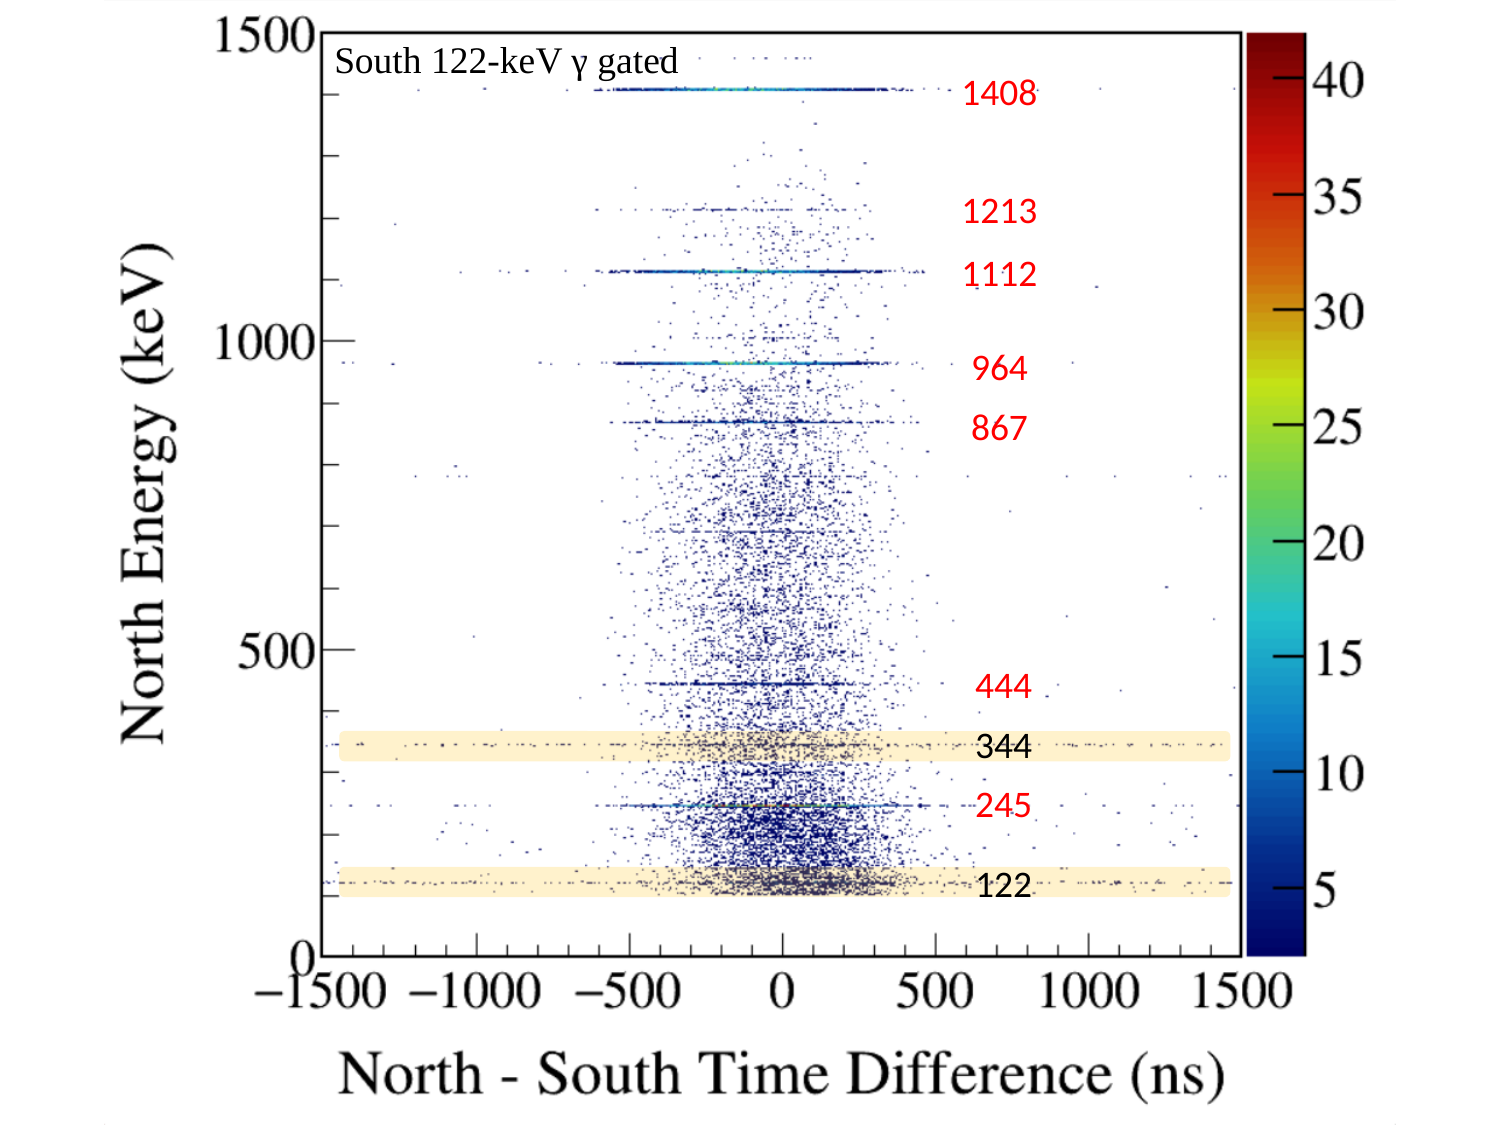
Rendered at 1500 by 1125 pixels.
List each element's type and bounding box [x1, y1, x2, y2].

picture [104, 0, 1396, 1125]
